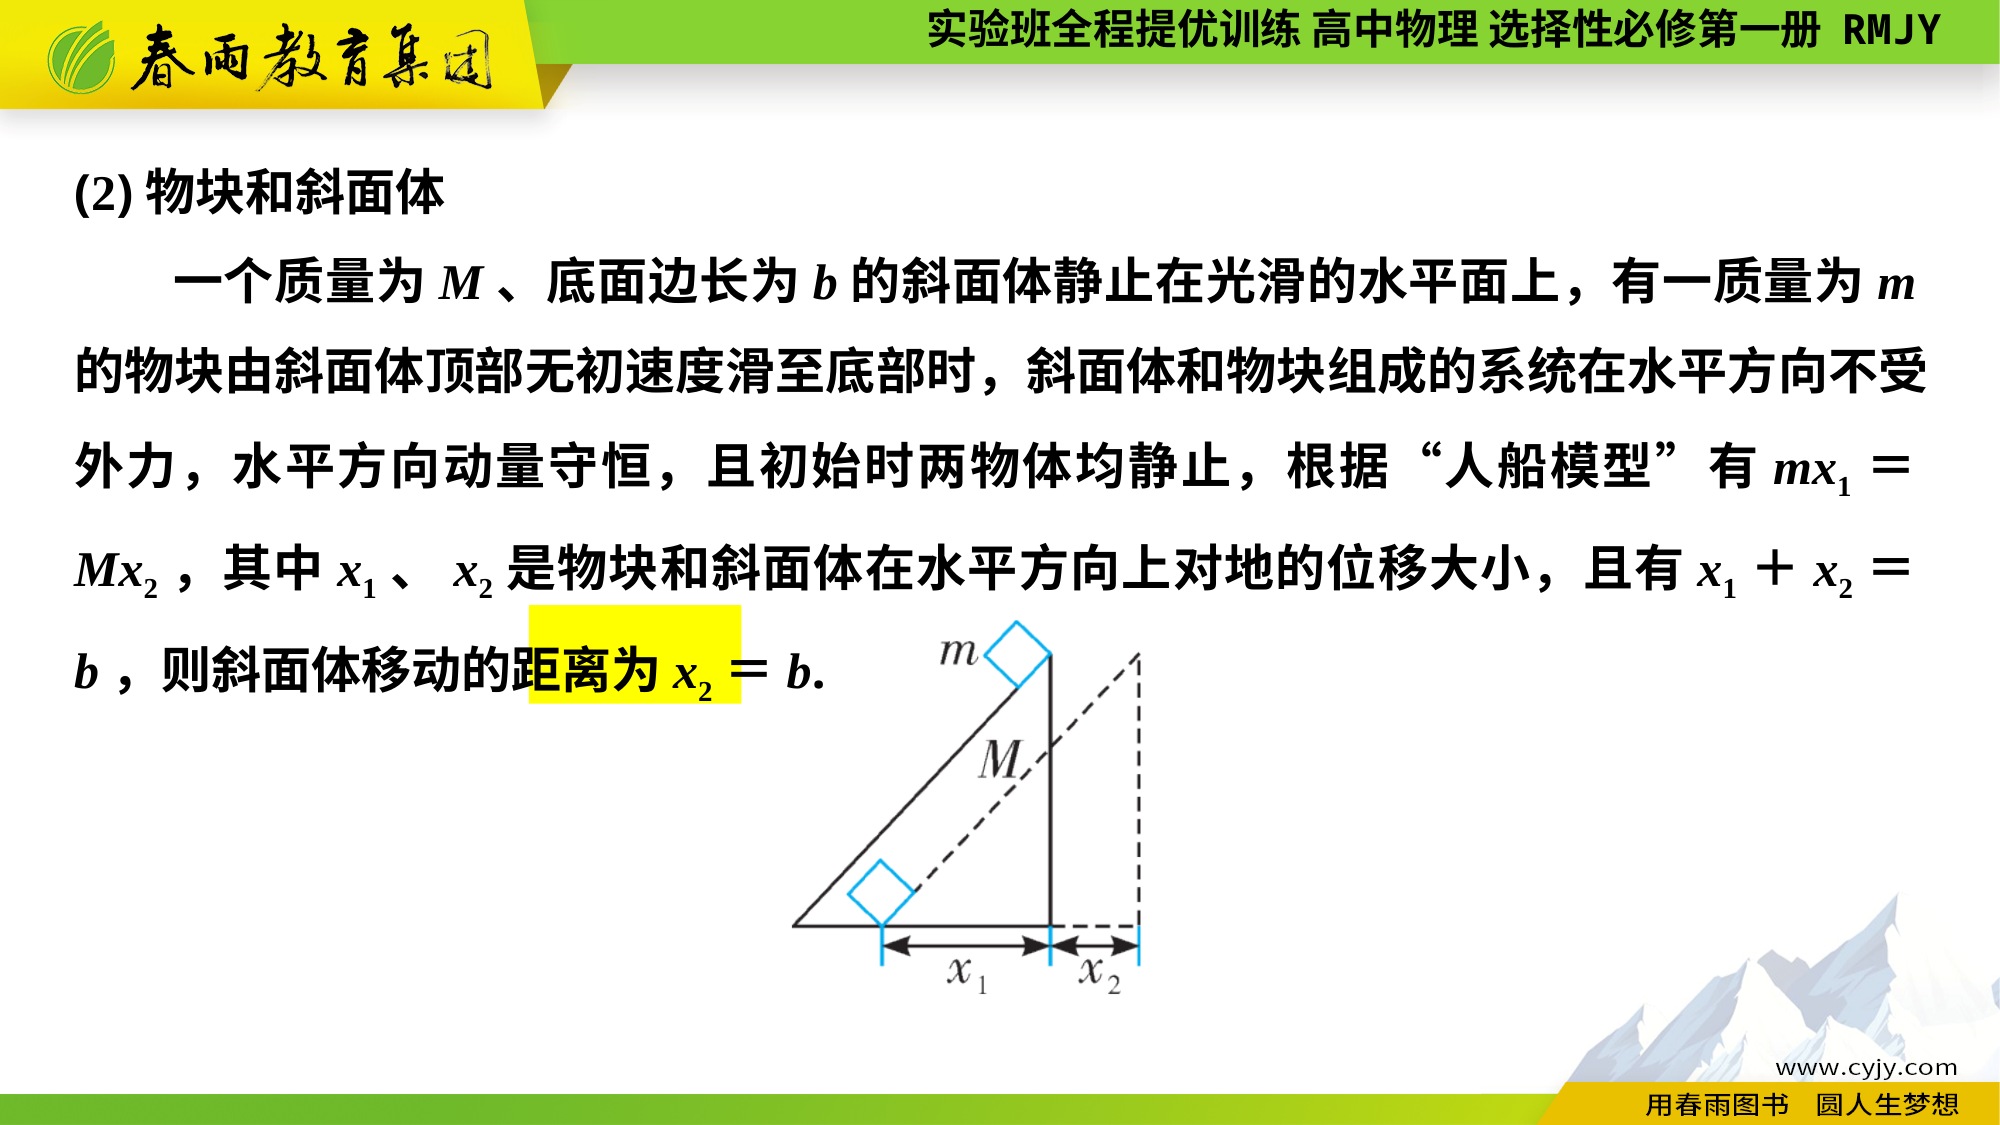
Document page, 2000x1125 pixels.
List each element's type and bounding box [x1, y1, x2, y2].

text_box [528, 605, 742, 704]
picture [0, 0, 2000, 1125]
